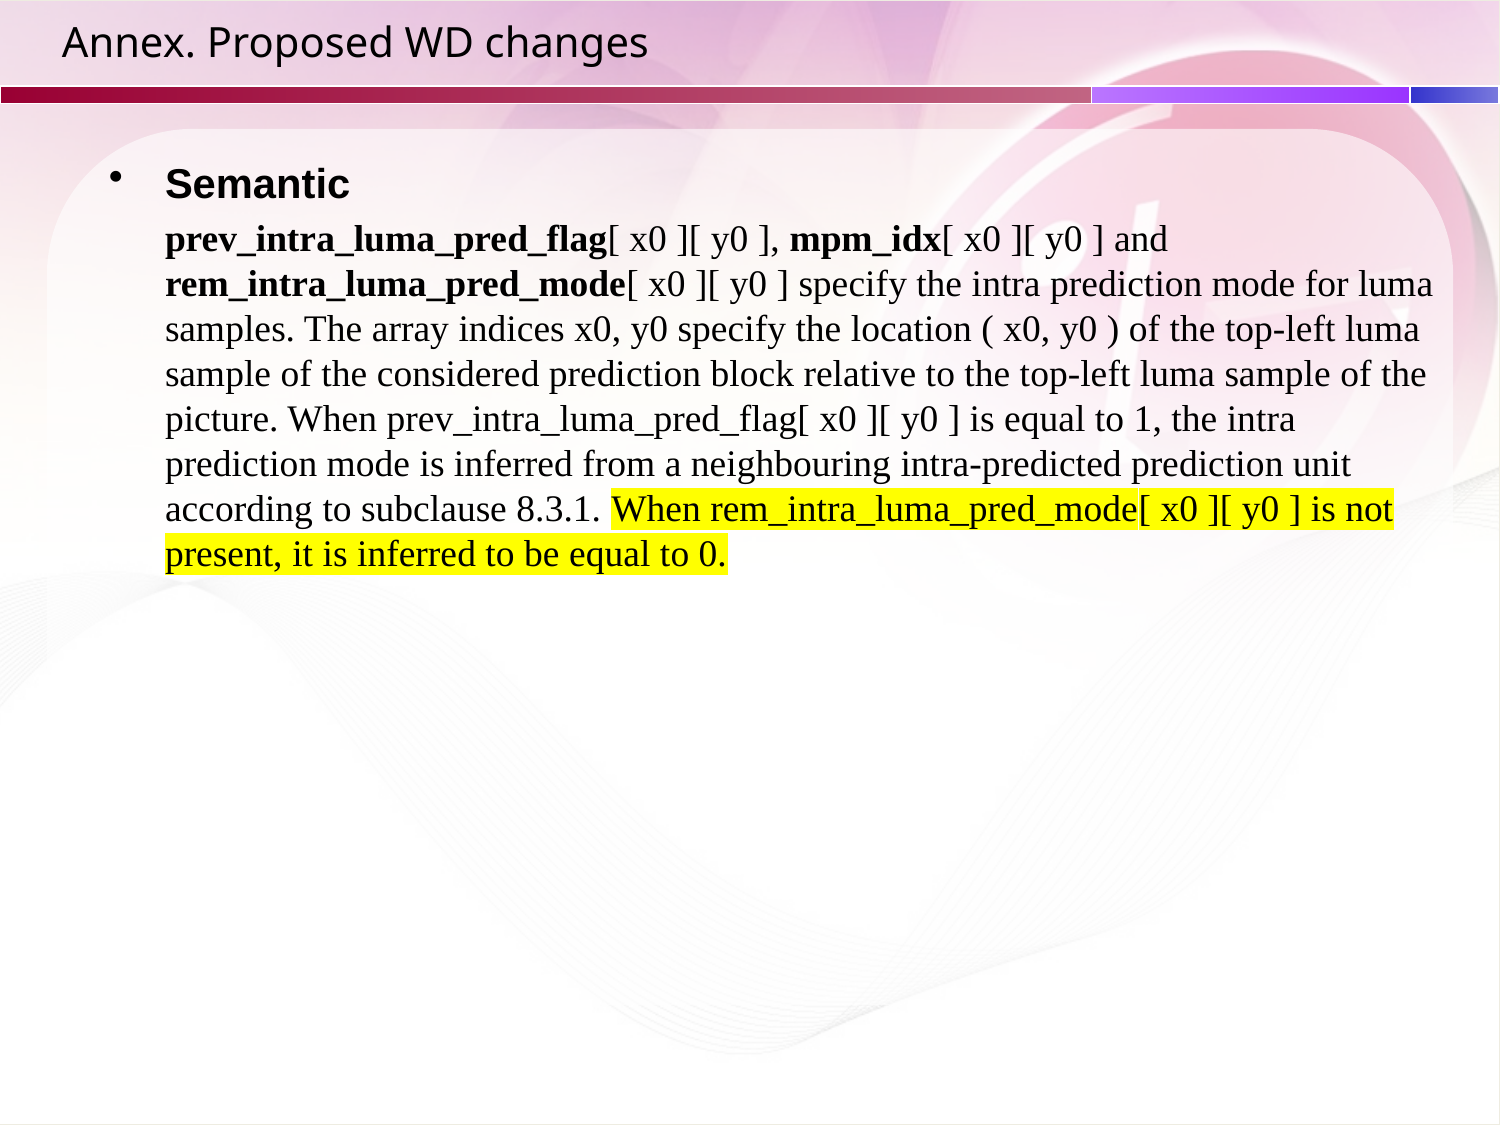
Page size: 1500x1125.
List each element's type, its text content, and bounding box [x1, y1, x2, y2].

list Semantic prev_intra_luma_pred_flag[ x0 ][ y0 ], mpm_idx[ x0 ][ y0 ] and rem_intra_luma_pred_mode[ x0 ][ y0 ] specify the intra prediction mode for luma samples. The array indices x0, y0 specify the location ( x0, y0 ) of the top-left luma sample of the considered prediction block relative to the top-left luma sample of the picture. When prev_intra_luma_pred_flag[ x0 ][ y0 ] is equal to 1, the intra prediction mode is inferred from a neighbouring intra-predicted prediction unit according to subclause 8.3.1. When rem_intra_luma_pred_mode[ x0 ][ y0 ] is not present, it is inferred to be equal to 0. [93, 148, 1454, 1036]
text_box [0, 0, 1500, 75]
title Annex. Proposed WD changes [46, 75, 1454, 83]
text_box [713, 375, 787, 416]
